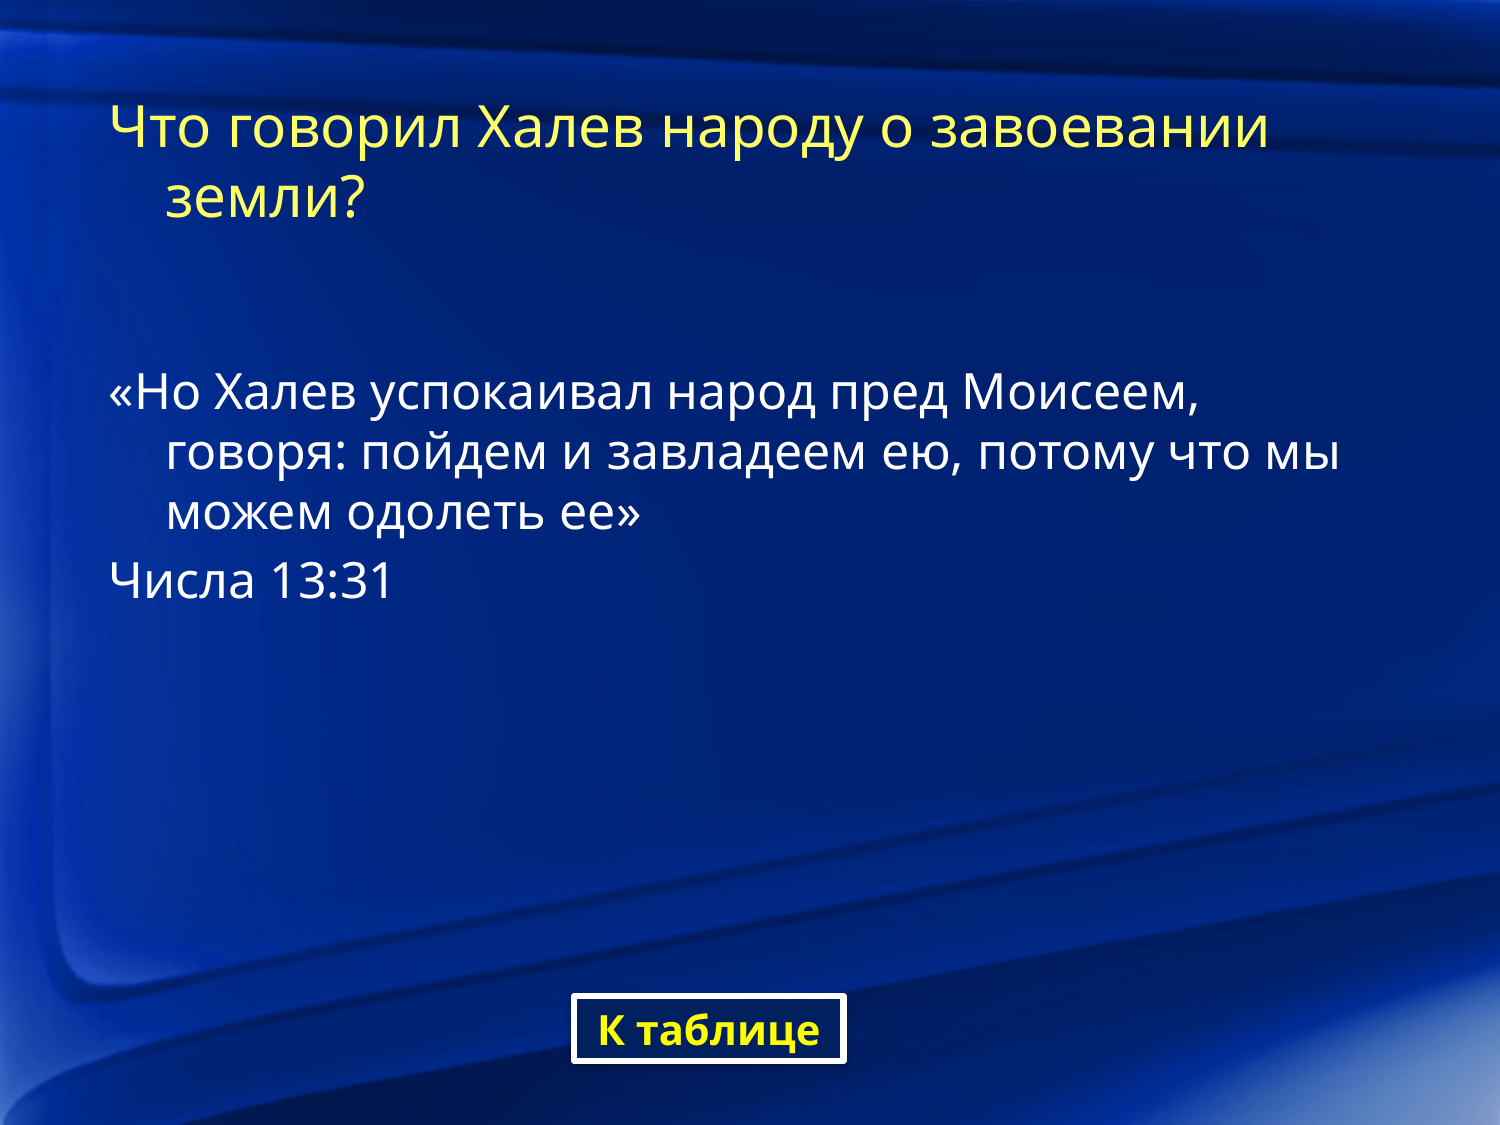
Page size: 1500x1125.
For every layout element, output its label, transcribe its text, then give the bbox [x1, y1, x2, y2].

picture [0, 0, 1500, 1125]
list «Но Халев успокаивал народ пред Моисеем, говоря: пойдем и завладеем ею, потому что мы можем одолеть ее» Числа 13:31 [93, 351, 1383, 868]
list Что говорил Халев народу о завоевании земли? [93, 82, 1402, 305]
text_box К таблице [571, 993, 847, 1064]
